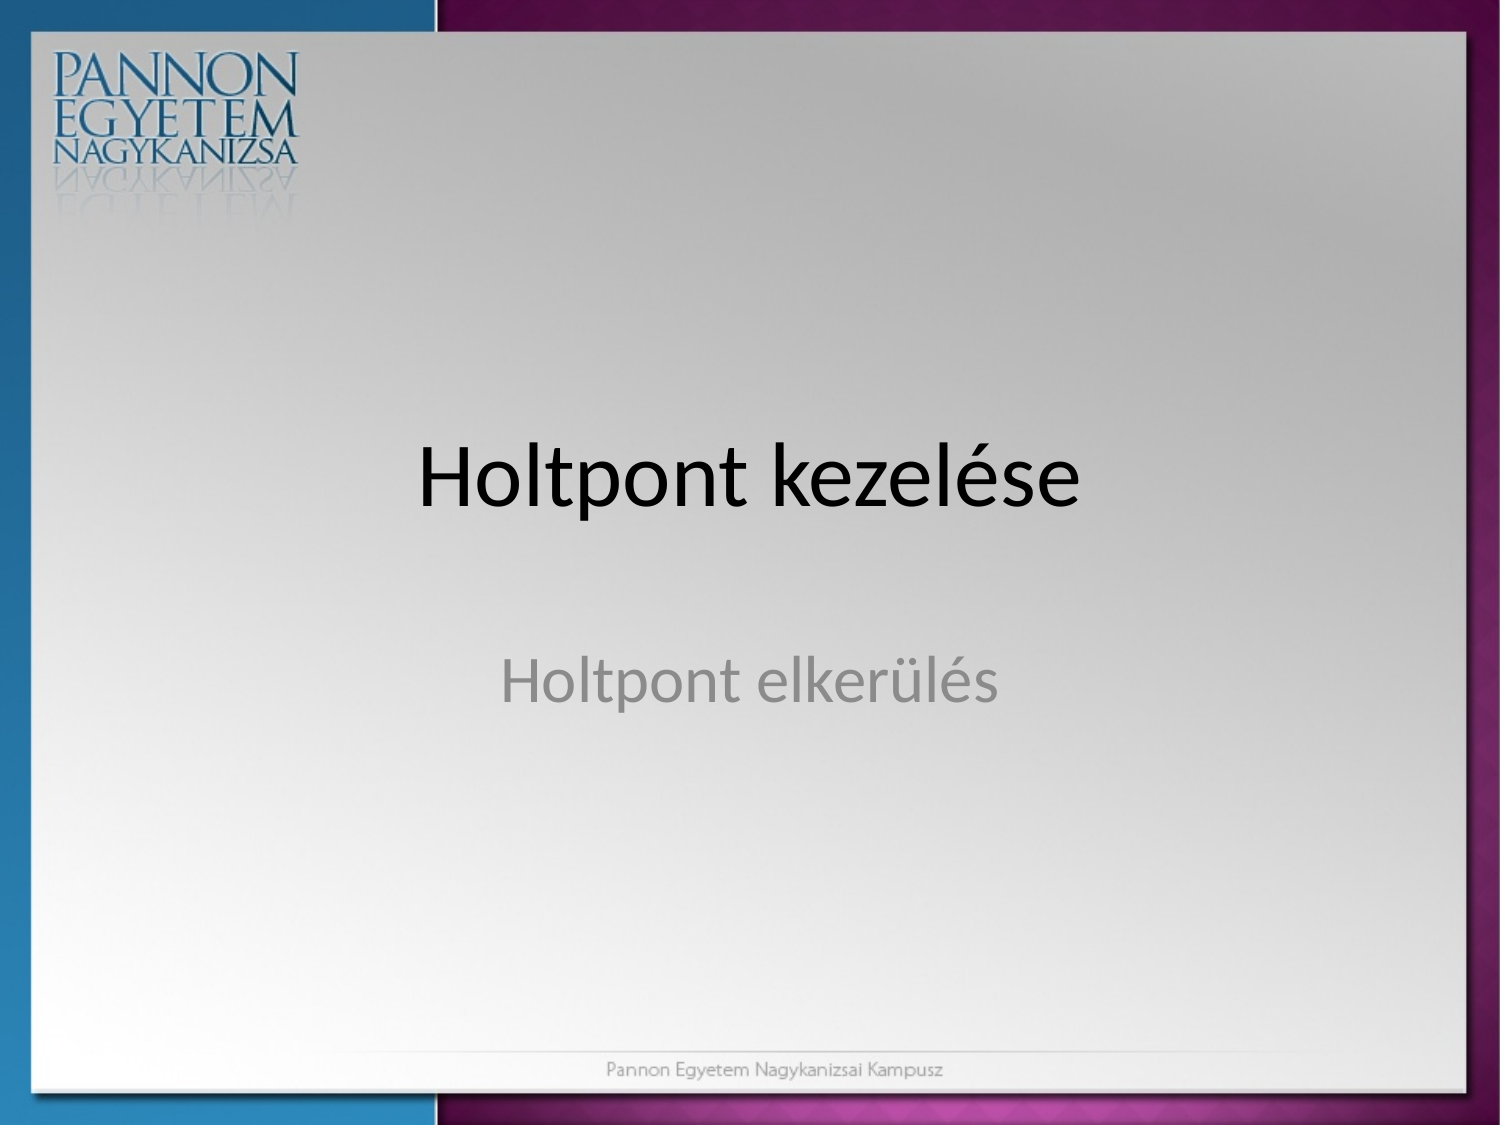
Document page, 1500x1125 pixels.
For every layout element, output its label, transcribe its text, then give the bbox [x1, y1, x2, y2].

picture [0, 0, 1500, 1125]
subtitle Holtpont elkerülés [225, 637, 1275, 925]
title Holtpont kezelése [112, 349, 1388, 591]
